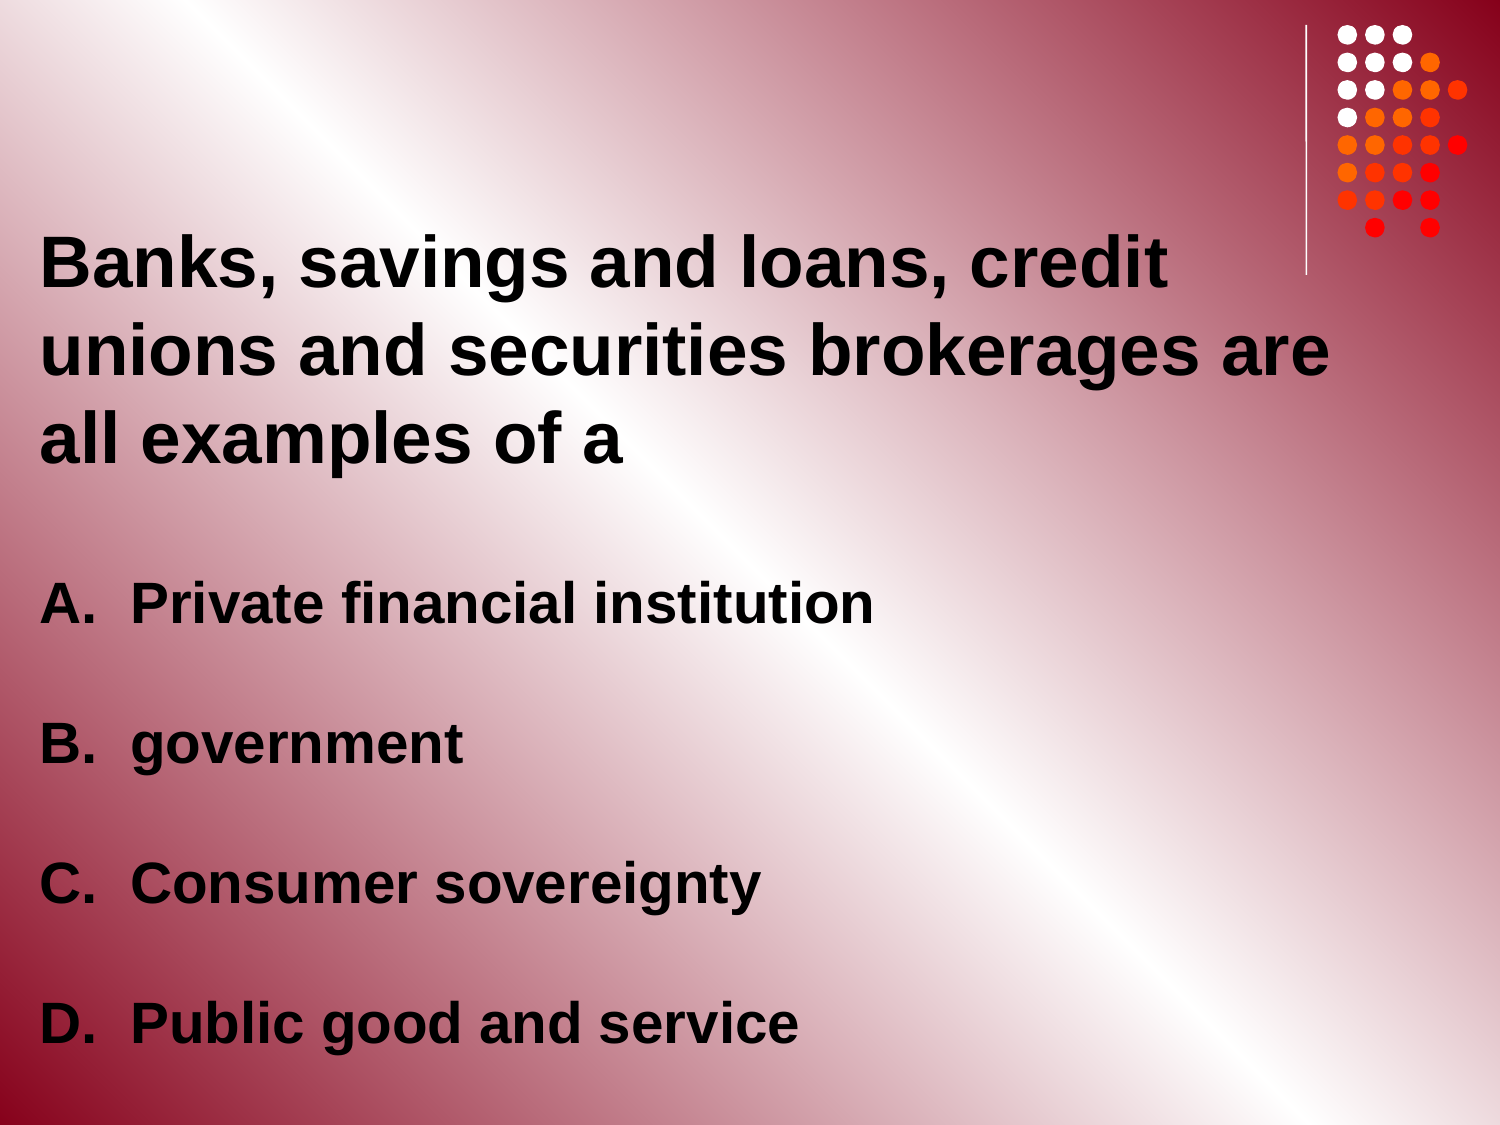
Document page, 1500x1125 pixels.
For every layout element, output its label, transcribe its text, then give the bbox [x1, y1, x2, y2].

text_box Banks, savings and loans, credit unions and securities brokerages are all examples of a A. Private financial institution B. government C. Consumer sovereignty D. Public good and service [24, 1024, 1400, 1125]
